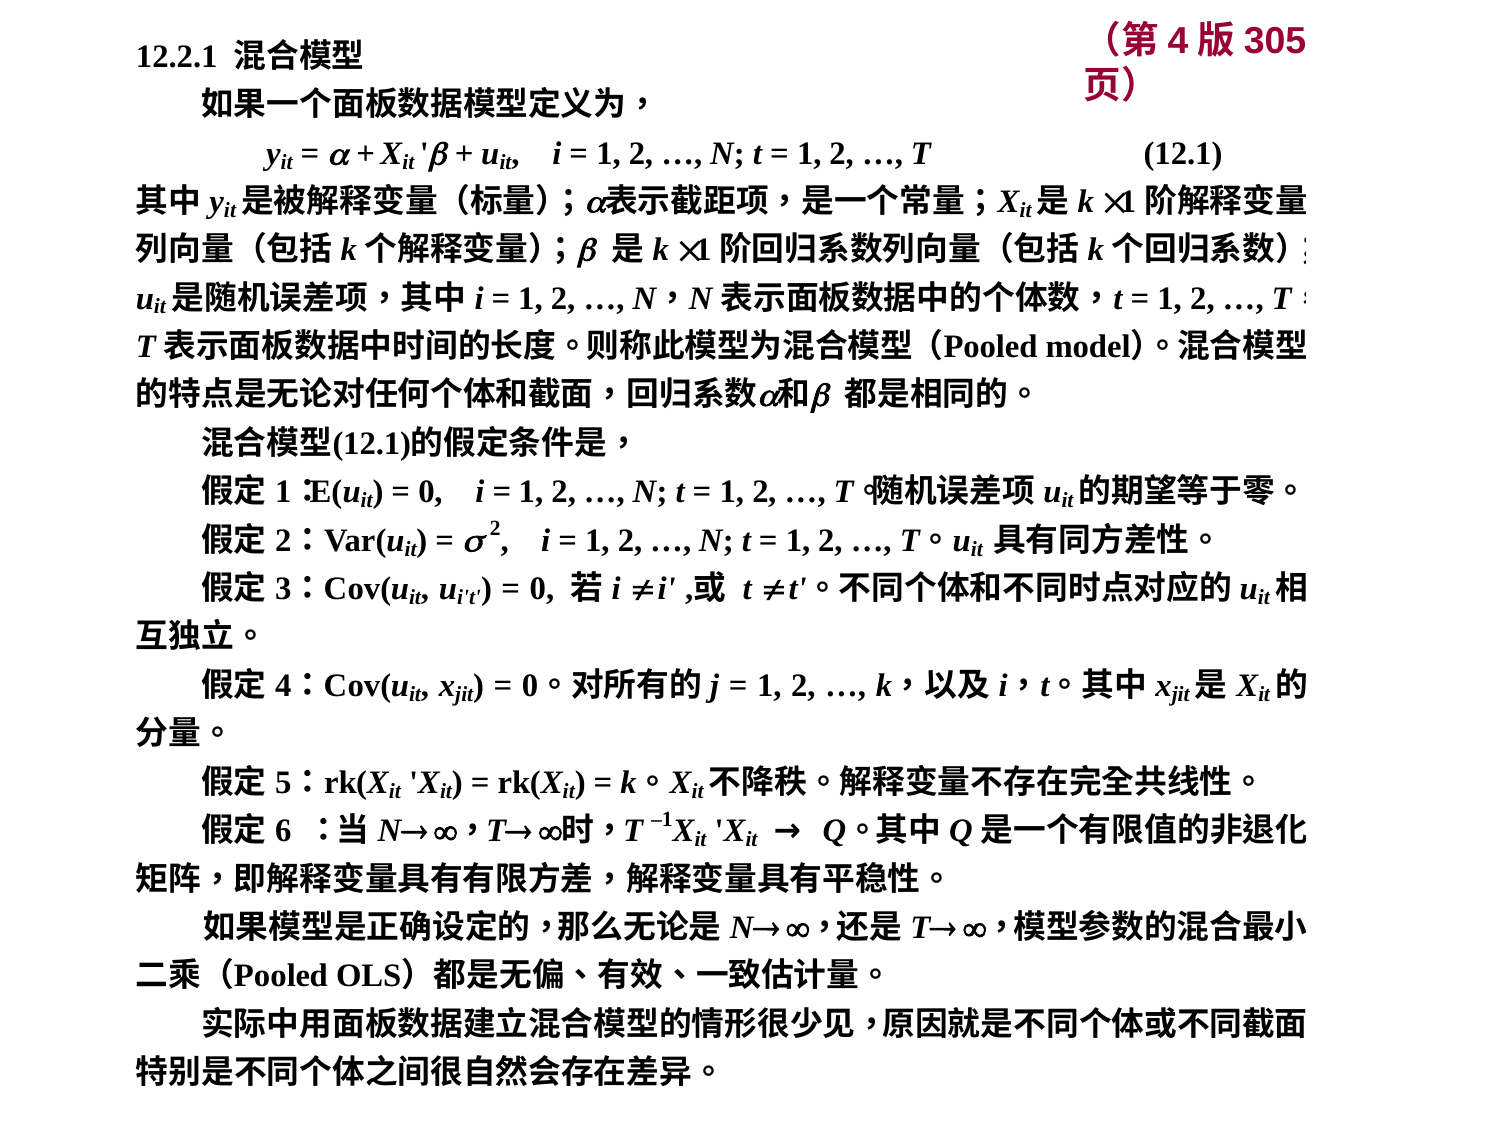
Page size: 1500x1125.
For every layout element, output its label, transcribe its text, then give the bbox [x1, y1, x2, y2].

text_box （第4版305页） [1068, 8, 1365, 114]
picture [135, 30, 1306, 1096]
